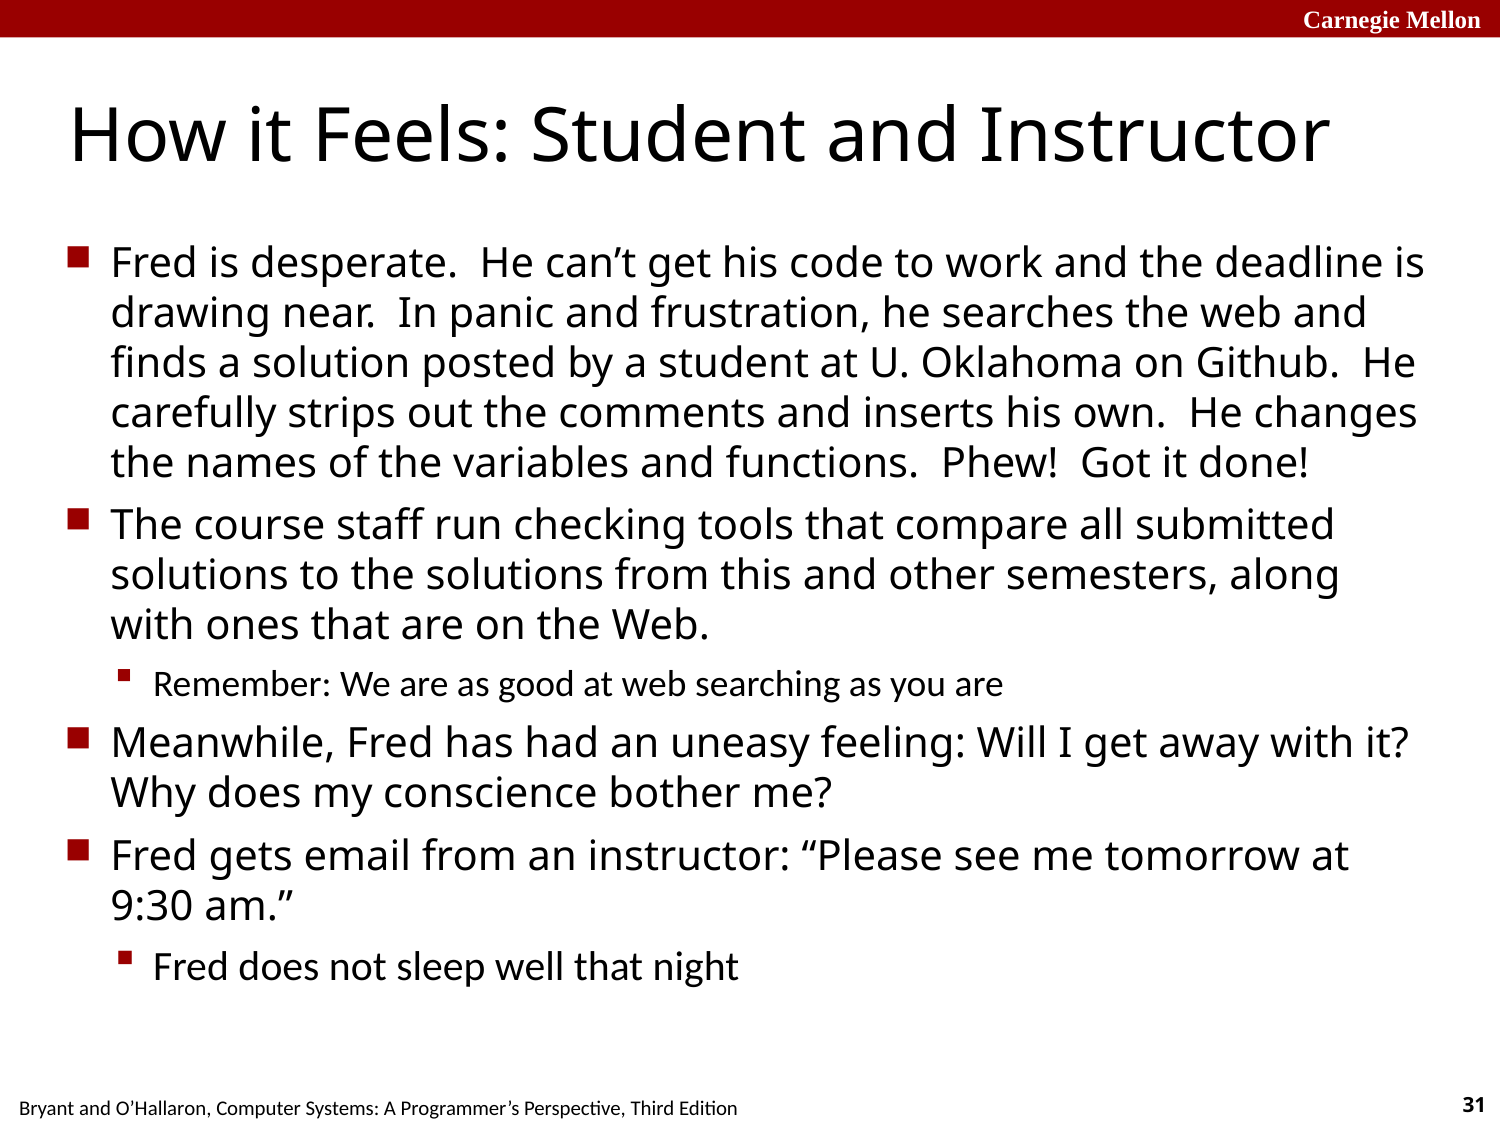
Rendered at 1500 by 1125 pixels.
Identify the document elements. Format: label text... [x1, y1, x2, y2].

title How it Feels: Student and Instructor [62, 41, 1438, 222]
list Fred is desperate. He can’t get his code to work and the deadline is drawing near. In panic and frustration, he searches the web and finds a solution posted by a student at U. Oklahoma on Github. He carefully strips out the comments and inserts his own. He changes the names of the variables and functions. Phew! Got it done! The course staff run checking tools that compare all submitted solutions to the solutions from this and other semesters, along with ones that are on the Web. Remember: We are as good at web searching as you are Meanwhile, Fred has had an uneasy feeling: Will I get away with it? Why does my conscience bother me? Fred gets email from an instructor: “Please see me tomorrow at 9:30 am.” Fred does not sleep well that night [62, 228, 1438, 1122]
